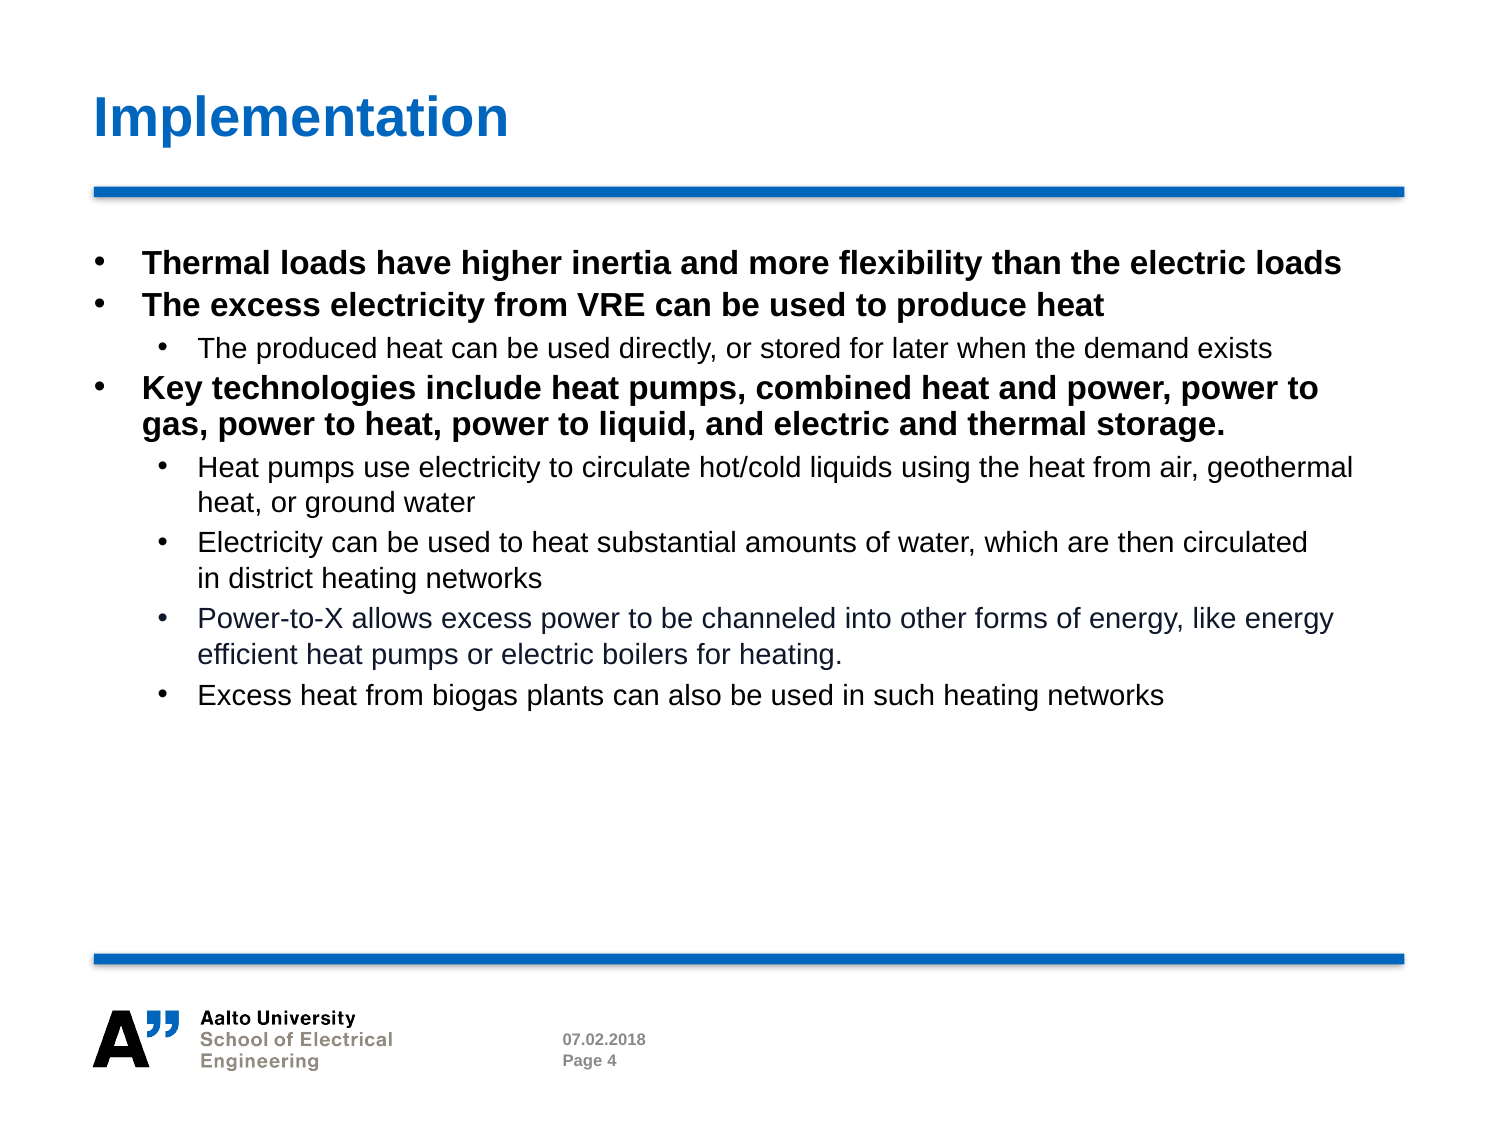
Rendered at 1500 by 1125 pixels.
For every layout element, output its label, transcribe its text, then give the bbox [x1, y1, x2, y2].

title Implementation [93, 80, 1369, 228]
list Thermal loads have higher inertia and more flexibility than the electric loads The excess electricity from VRE can be used to produce heat​ The produced heat can be used directly, or stored for later when the demand exists​ Key technologies include heat pumps, combined heat and power, power to gas, power to heat, power to liquid, and electric and thermal storage. Heat pumps use electricity to circulate hot/cold liquids using the heat from air, geothermal heat, or ground water Electricity can be used to heat substantial amounts of water, which are then circulated in district heating networks Power-to-X allows excess power to be channeled into other forms of energy, like energy efficient heat pumps or electric boilers for heating. Excess heat from biogas plants can also be used in such heating networks [93, 245, 1369, 925]
slide_number Page 4 [562, 1050, 816, 1071]
picture [35, 953, 449, 1125]
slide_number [562, 1029, 816, 1050]
